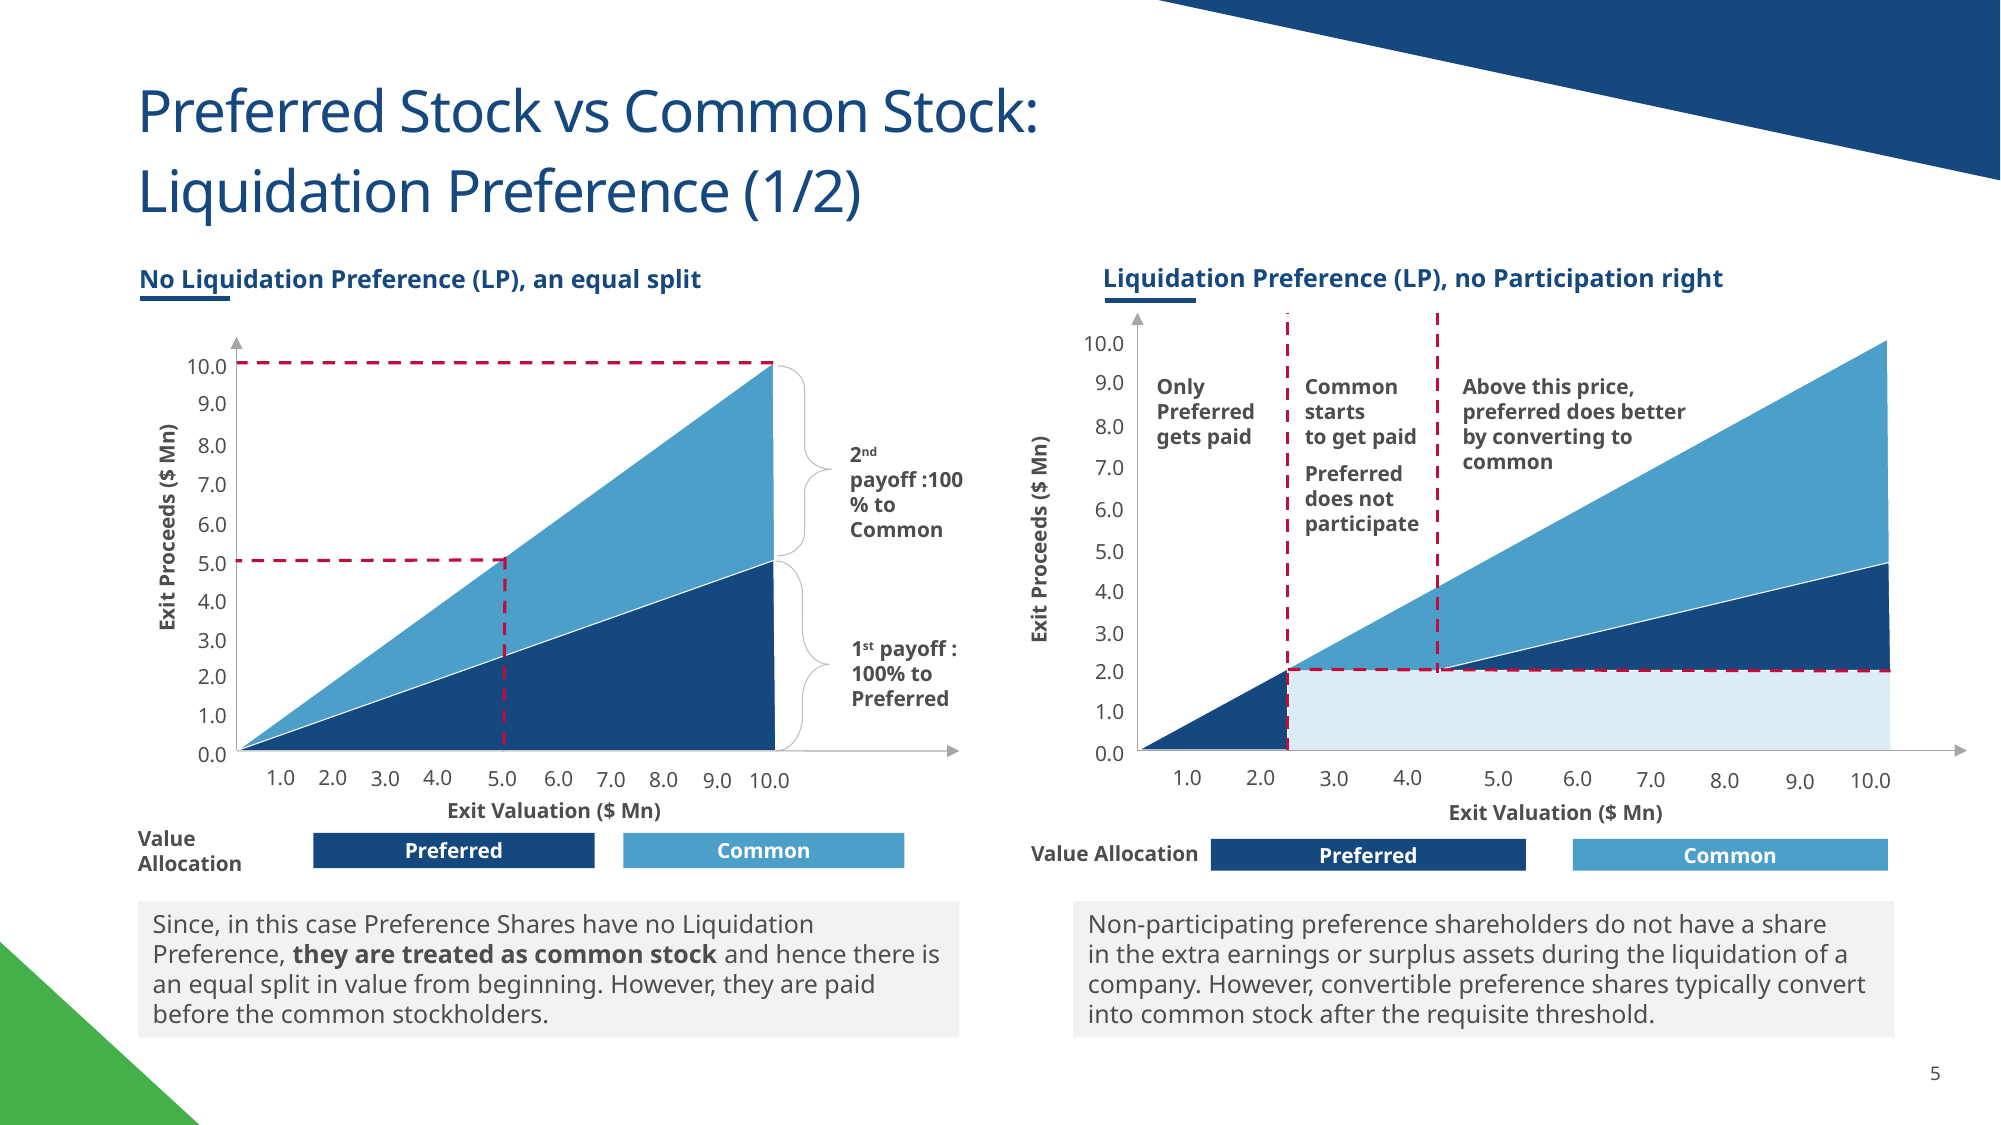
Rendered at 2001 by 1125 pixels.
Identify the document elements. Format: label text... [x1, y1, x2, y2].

text_box Non-participating preference shareholders do not have a share in the extra earnings or surplus assets during the liquidation of a company. However, convertible preference shares typically convert into common stock after the requisite threshold. [1073, 901, 1895, 1038]
text_box Since, in this case Preference Shares have no Liquidation Preference, they are treated as common stock and hence there is an equal split in value from beginning. However, they are paid before the common stockholders. [138, 901, 960, 1038]
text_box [139, 248, 983, 301]
title Preferred Stock vs Common Stock: Liquidation Preference (1/2) [138, 113, 1837, 176]
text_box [1013, 312, 1967, 871]
text_box Liquidation Preference (LP), no Participation right [1102, 252, 1946, 301]
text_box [137, 336, 981, 871]
slide_number 5 [1930, 1058, 2000, 1088]
